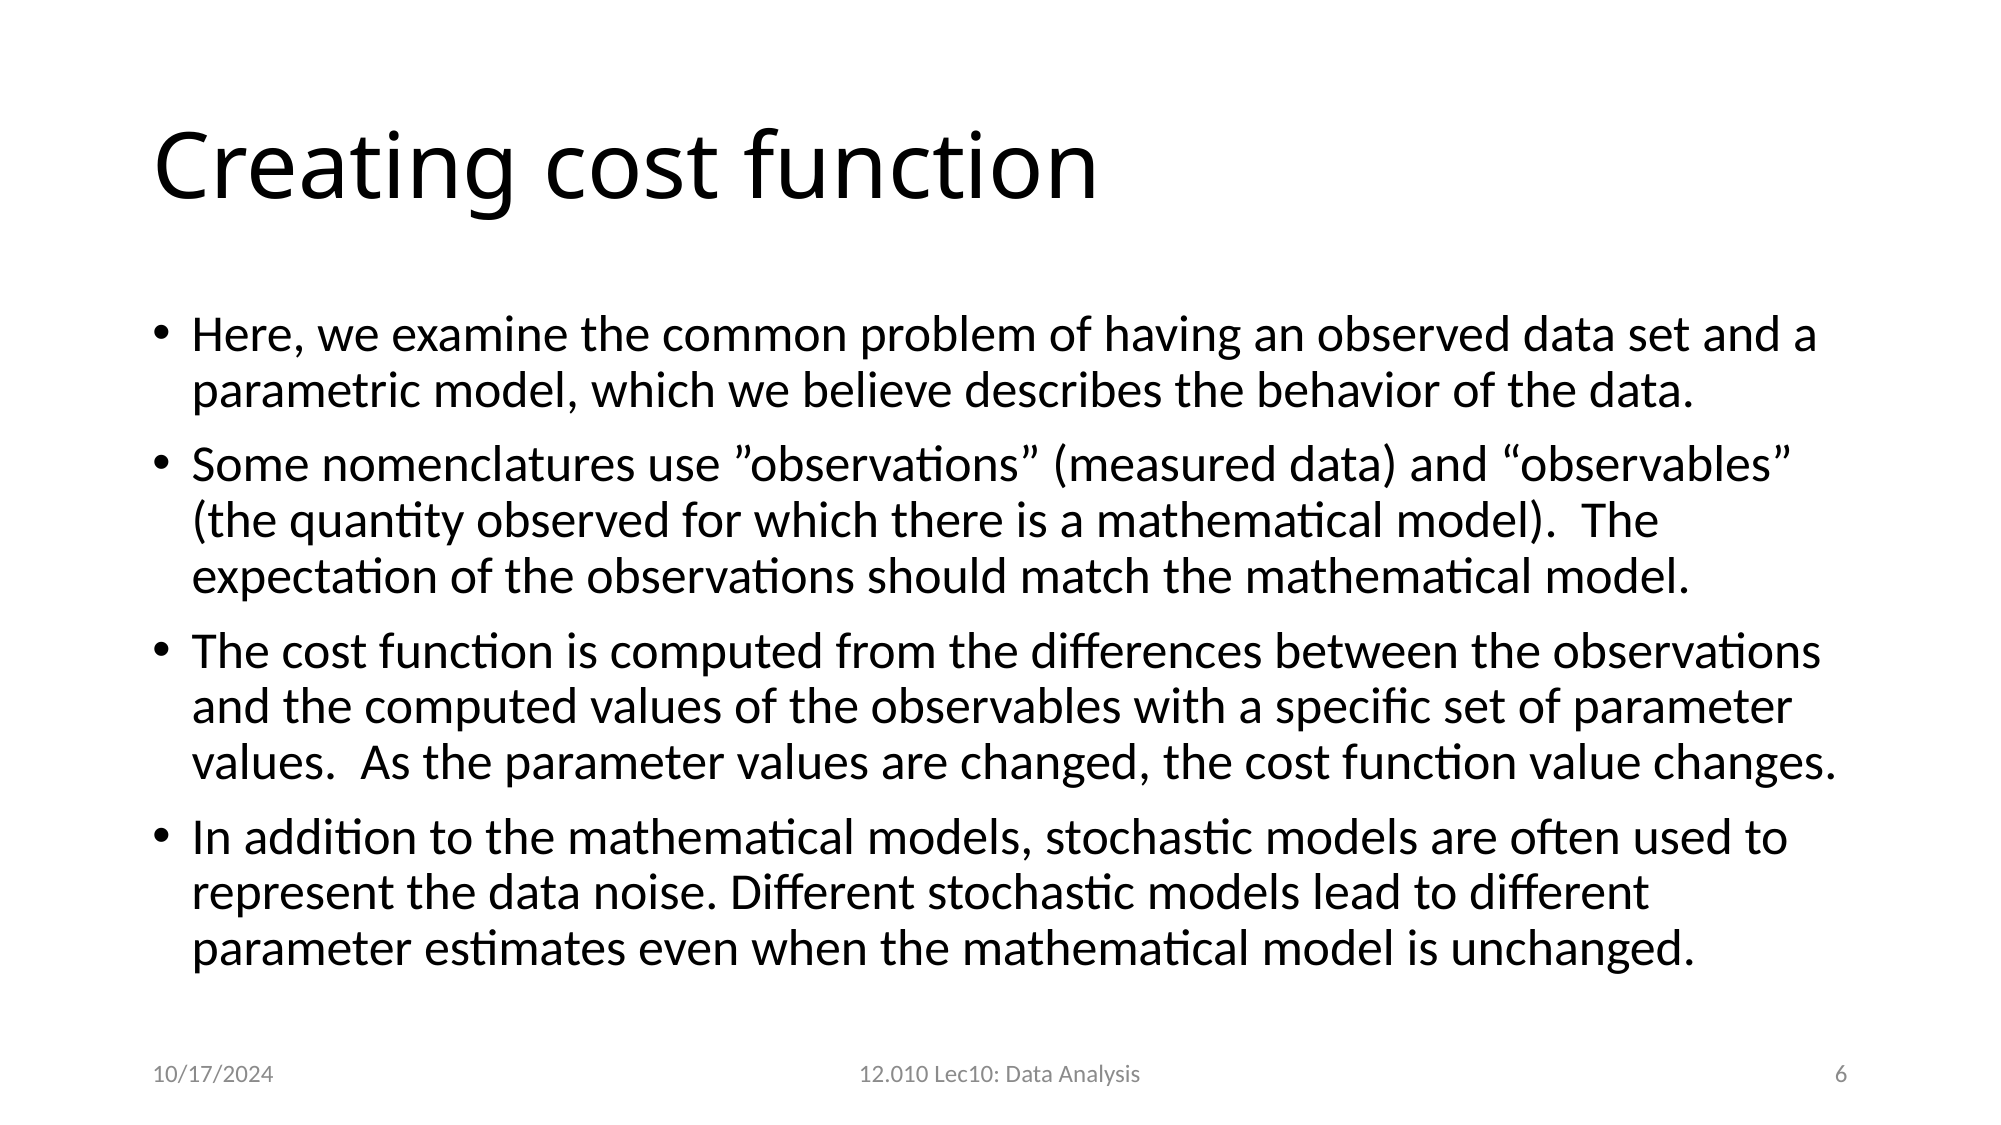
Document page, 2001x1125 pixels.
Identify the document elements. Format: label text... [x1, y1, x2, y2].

list Here, we examine the common problem of having an observed data set and a parametric model, which we believe describes the behavior of the data. Some nomenclatures use ”observations” (measured data) and “observables” (the quantity observed for which there is a mathematical model). The expectation of the observations should match the mathematical model. The cost function is computed from the differences between the observations and the computed values of the observables with a specific set of parameter values. As the parameter values are changed, the cost function value changes. In addition to the mathematical models, stochastic models are often used to represent the data noise. Different stochastic models lead to different parameter estimates even when the mathematical model is unchanged. [137, 299, 1863, 1014]
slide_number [137, 1042, 588, 1103]
footer 12.010 Lec10: Data Analysis [662, 1042, 1338, 1103]
slide_number 6 [1412, 1042, 1863, 1103]
title Creating cost function [137, 59, 1863, 278]
